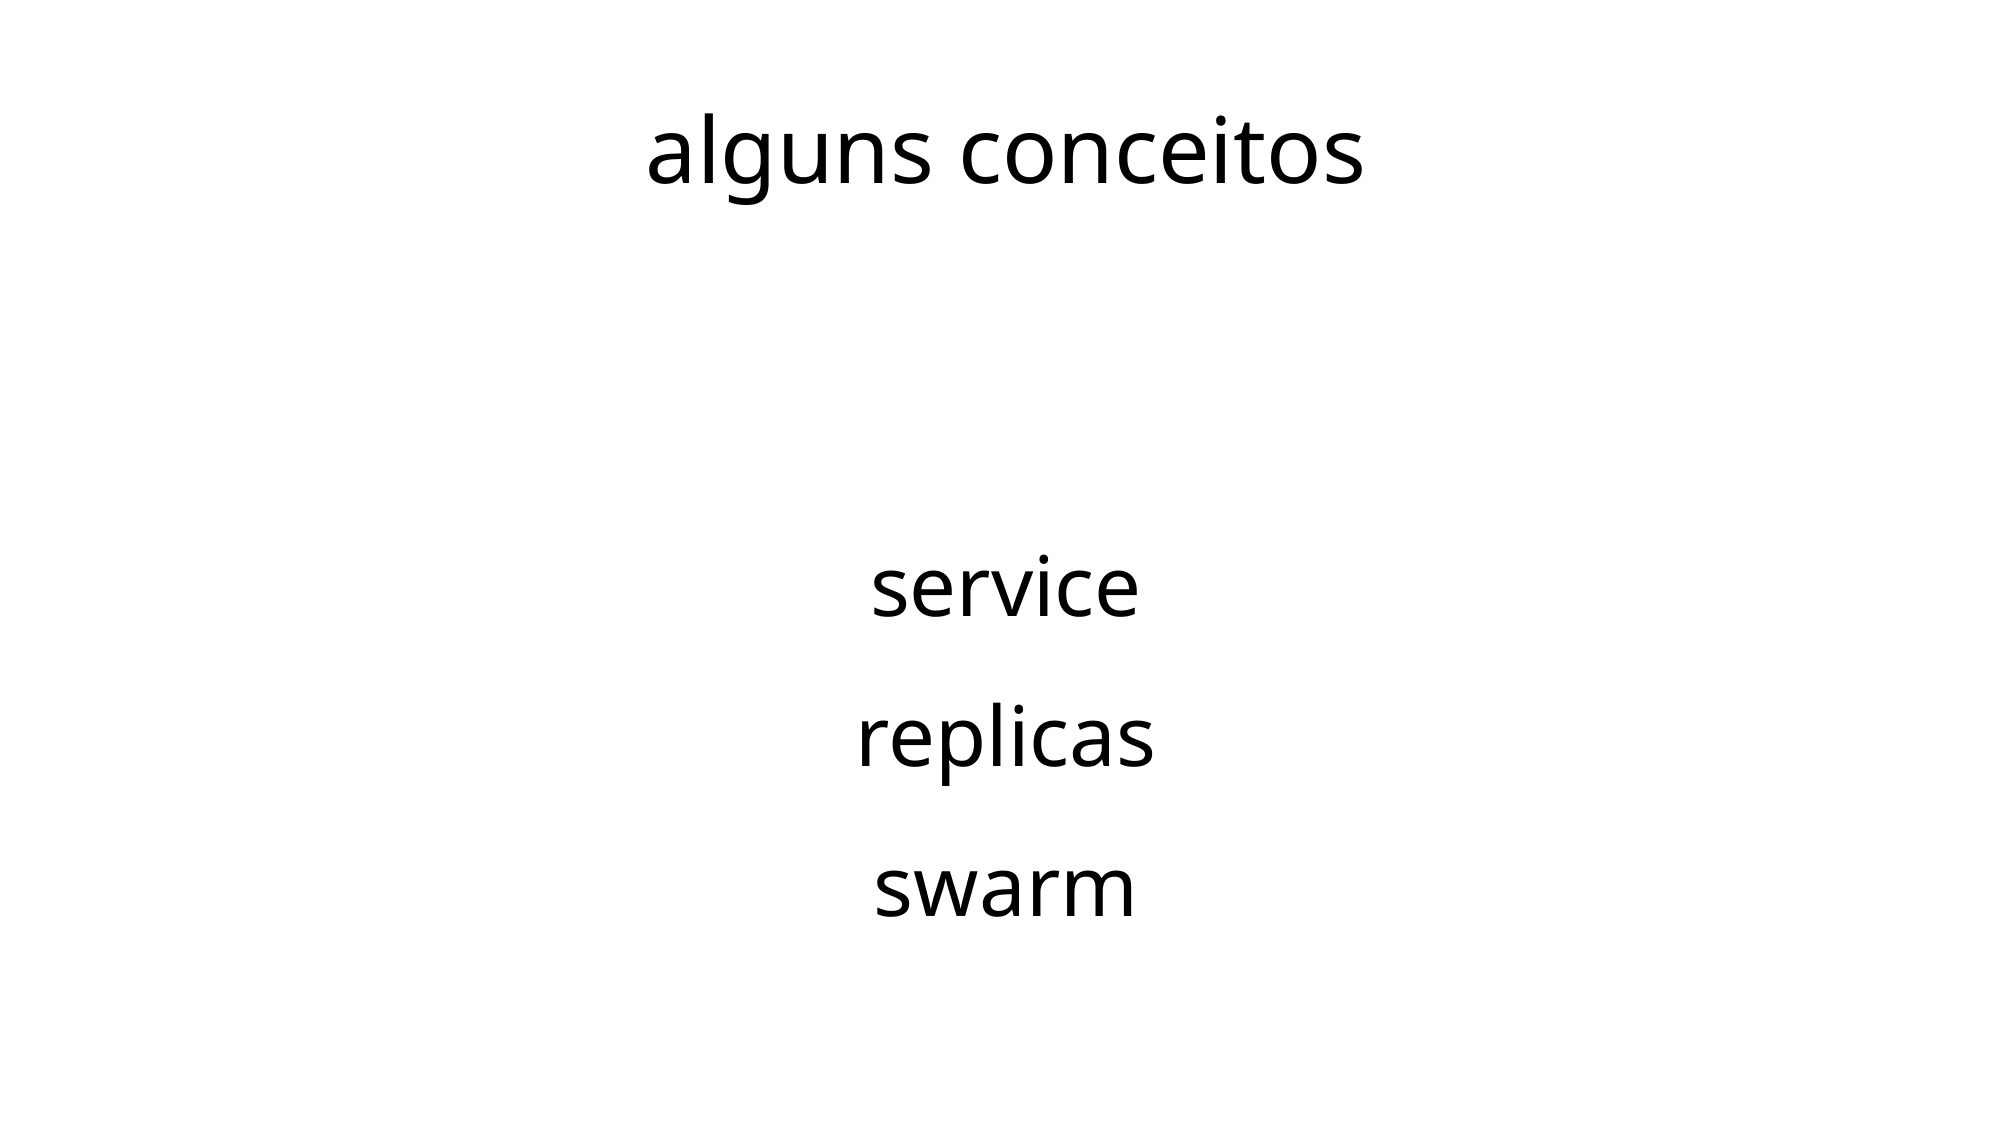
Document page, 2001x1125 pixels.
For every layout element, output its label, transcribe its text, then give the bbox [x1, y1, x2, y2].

text_box service replicas swarm [584, 320, 1429, 1096]
title alguns conceitos [143, 45, 1869, 263]
